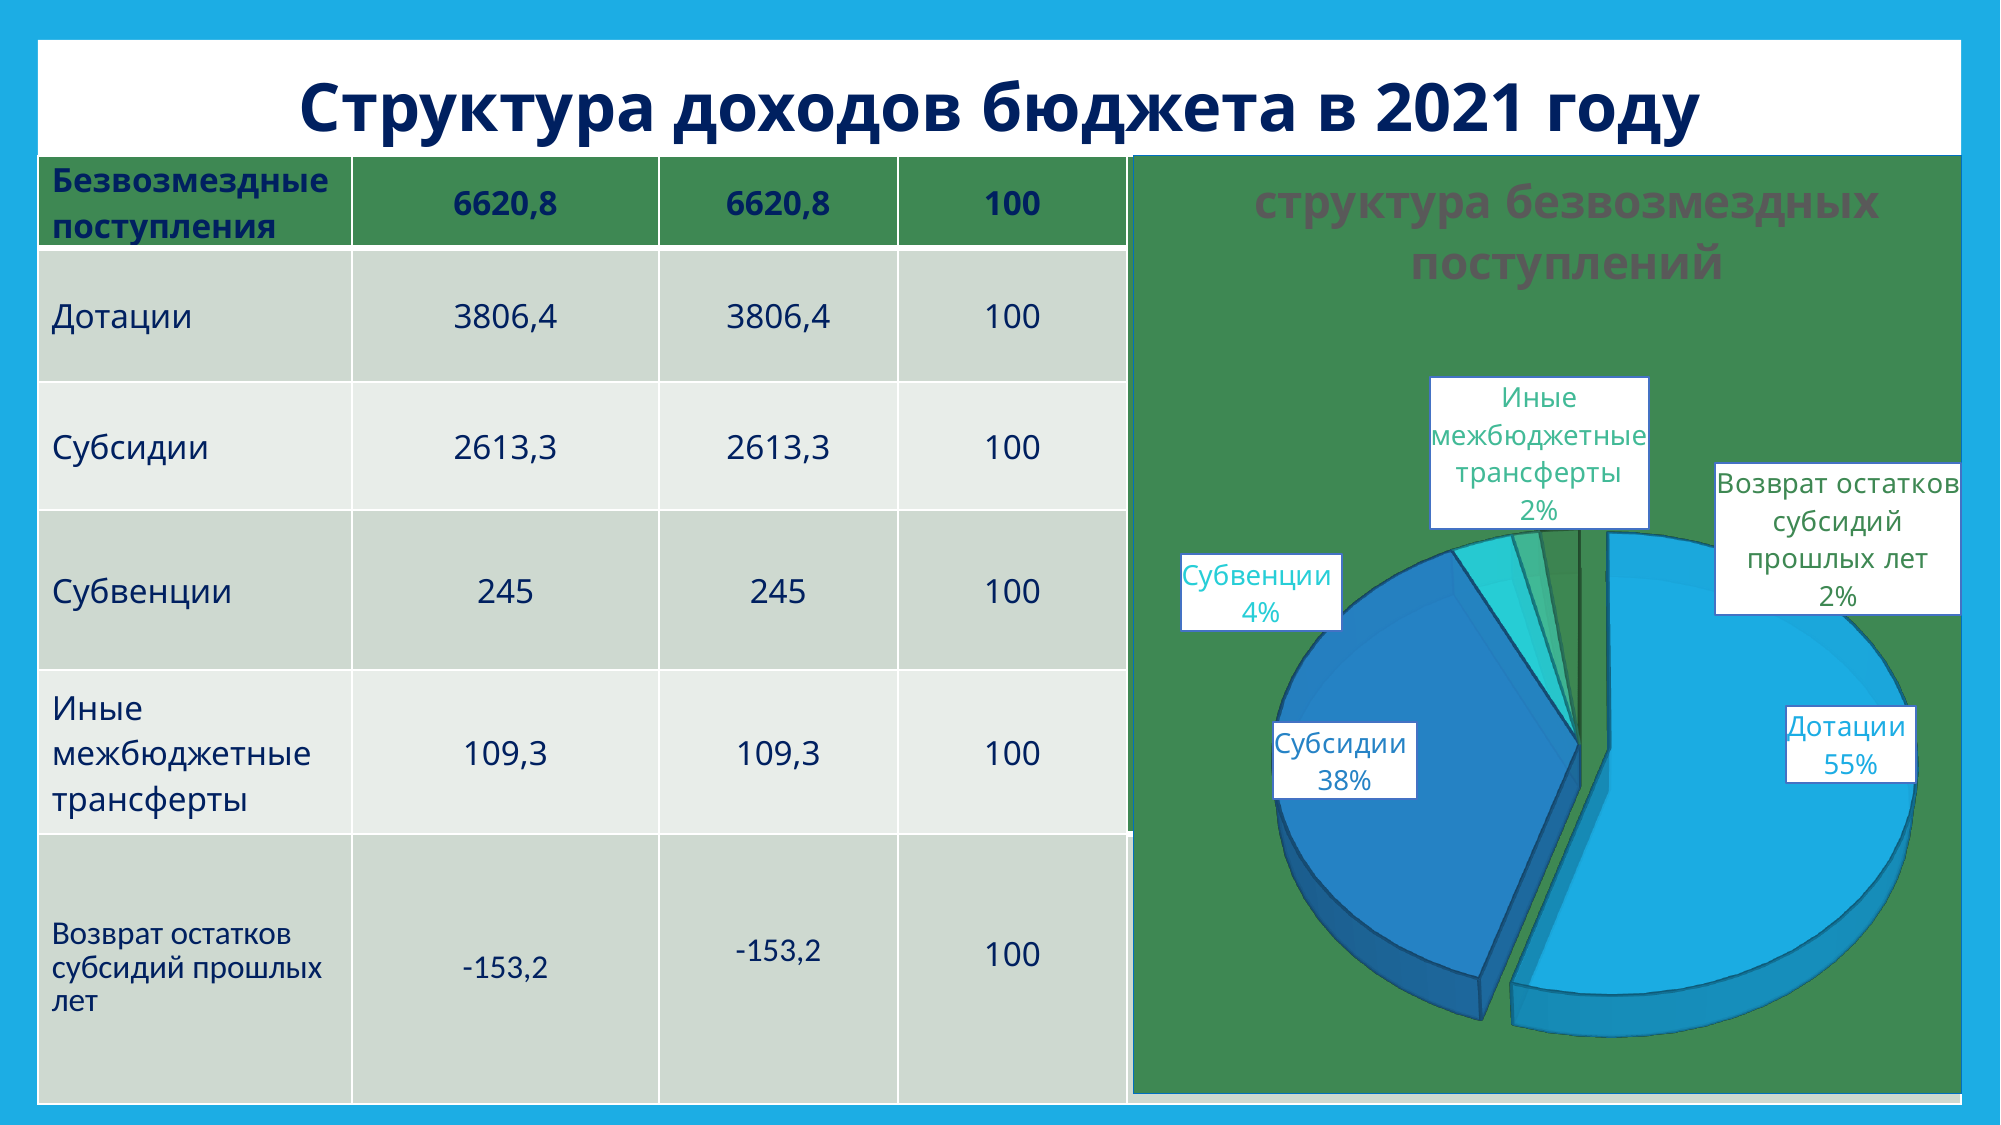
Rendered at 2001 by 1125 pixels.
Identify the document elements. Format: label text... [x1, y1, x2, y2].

table_header 6620,8 [660, 157, 897, 245]
table_cell 245 [353, 511, 658, 669]
table_cell 3806,4 [353, 251, 658, 381]
table_cell Субвенции [39, 511, 351, 669]
table_cell Иные межбюджетные трансферты [39, 671, 351, 833]
table_cell Возврат остатков субсидий прошлых лет [39, 835, 351, 1103]
table_cell -153,2 [660, 835, 897, 1103]
table_header Безвозмездные поступления [39, 157, 351, 245]
table_cell 109,3 [660, 671, 897, 833]
table_cell 2613,3 [353, 383, 658, 509]
table_cell 3806,4 [660, 251, 897, 381]
table_cell -153,2 [353, 835, 658, 1103]
title Структура доходов бюджета в 2021 году [137, 59, 1863, 155]
table_header 6620,8 [353, 157, 658, 245]
table_cell Дотации [39, 251, 351, 381]
table_cell 100 [899, 671, 1121, 833]
table_cell 100 [899, 511, 1121, 669]
table_header 100 [899, 157, 1124, 245]
table_cell 100 [899, 251, 1121, 381]
table_cell 100 [899, 835, 1126, 1103]
table_cell 2613,3 [660, 383, 897, 509]
table_cell 100 [899, 383, 1121, 509]
chart [1128, 155, 1963, 1094]
table_cell 109,3 [353, 671, 658, 833]
table_cell Субсидии [39, 383, 351, 509]
table_cell 245 [660, 511, 897, 669]
